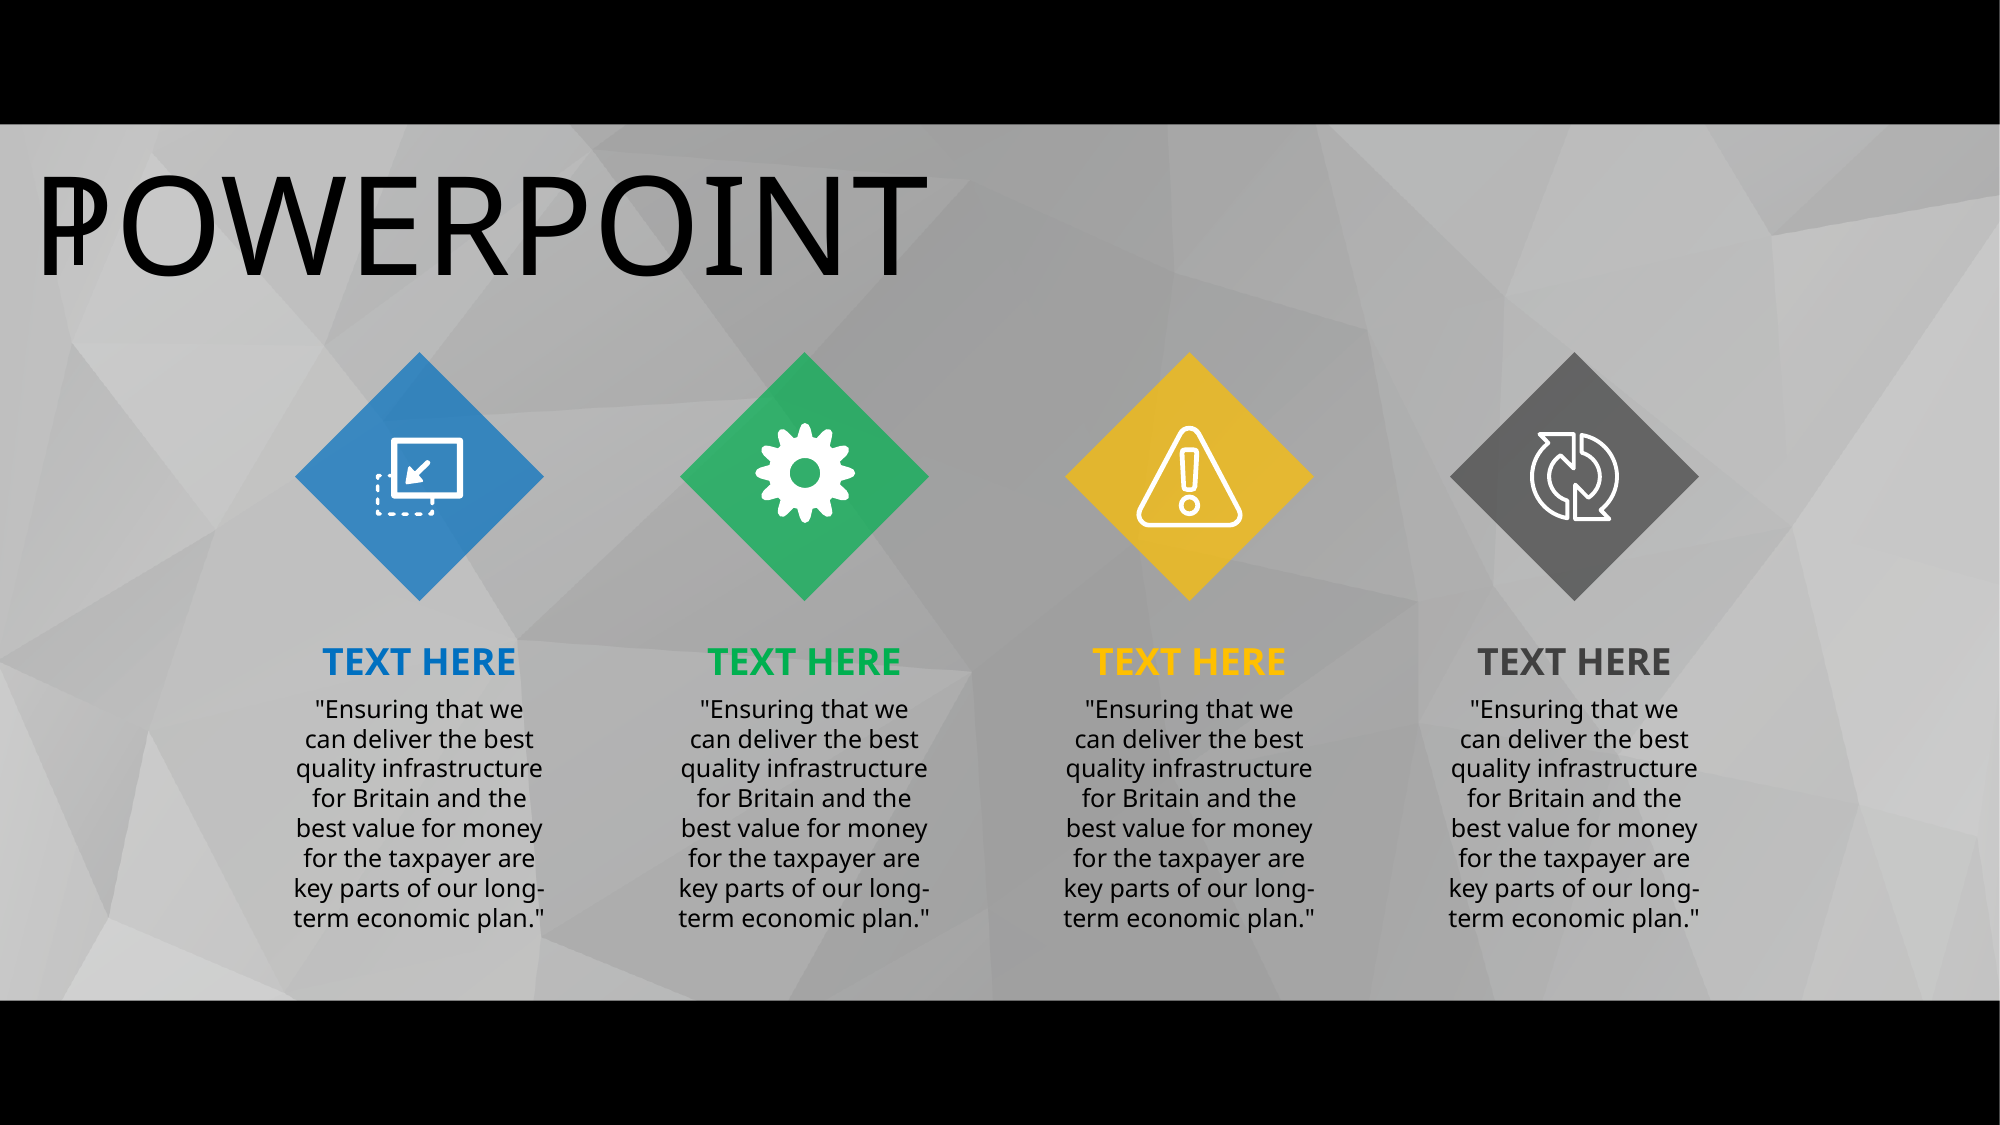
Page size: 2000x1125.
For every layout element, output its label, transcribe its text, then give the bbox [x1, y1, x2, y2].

text_box TEXT HERE [1462, 630, 1687, 685]
text_box [678, 350, 931, 603]
text_box TEXT HERE [1077, 630, 1302, 685]
text_box [1530, 432, 1576, 521]
text_box "Ensuring that we can deliver the best quality infrastructure for Britain and the best value for money for the taxpayer are key parts of our long-term economic plan." [278, 685, 561, 940]
text_box [1448, 350, 1701, 603]
text_box POWERPOINT [17, 130, 945, 310]
text_box "Ensuring that we can deliver the best quality infrastructure for Britain and the best value for money for the taxpayer are key parts of our long-term economic plan." [1433, 685, 1716, 940]
text_box [293, 350, 546, 603]
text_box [375, 437, 464, 516]
text_box [1573, 433, 1619, 522]
text_box "Ensuring that we can deliver the best quality infrastructure for Britain and the best value for money for the taxpayer are key parts of our long-term economic plan." [1048, 685, 1331, 940]
text_box [1063, 350, 1316, 603]
text_box "Ensuring that we can deliver the best quality infrastructure for Britain and the best value for money for the taxpayer are key parts of our long-term economic plan." [663, 685, 946, 940]
text_box [1136, 425, 1243, 528]
text_box TEXT HERE [307, 630, 532, 685]
text_box [755, 423, 856, 523]
text_box TEXT HERE [692, 630, 917, 685]
